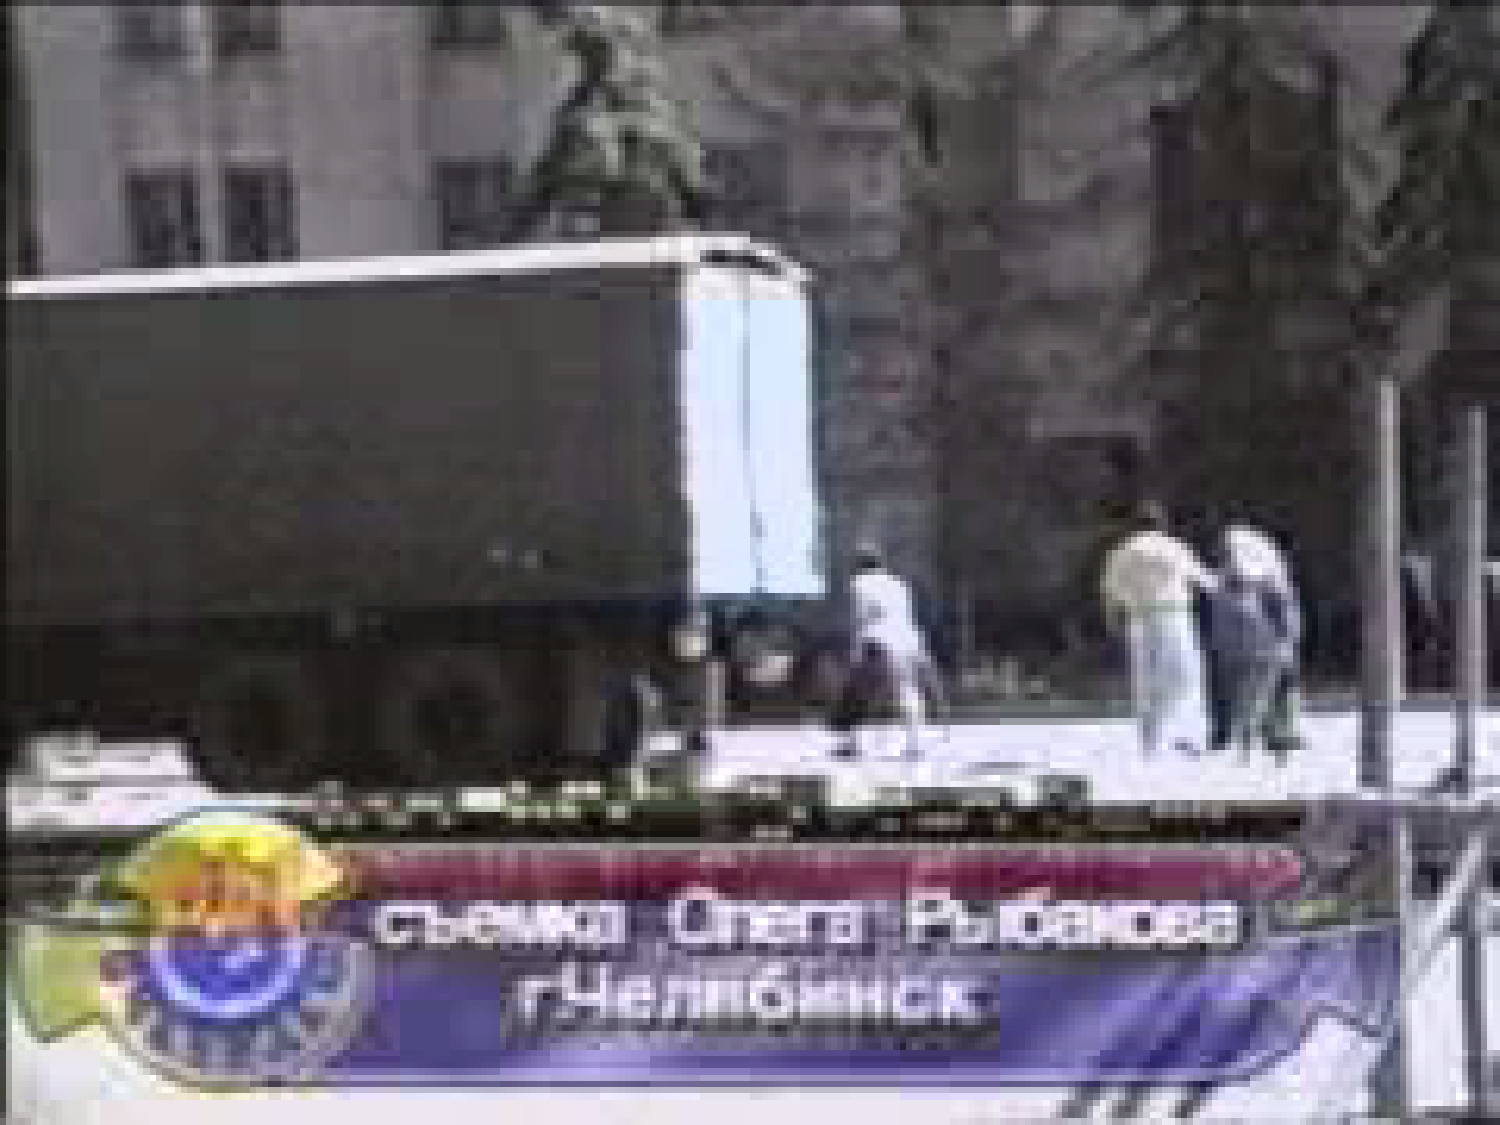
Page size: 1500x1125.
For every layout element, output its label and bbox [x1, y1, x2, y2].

list [0, 0, 1500, 1125]
